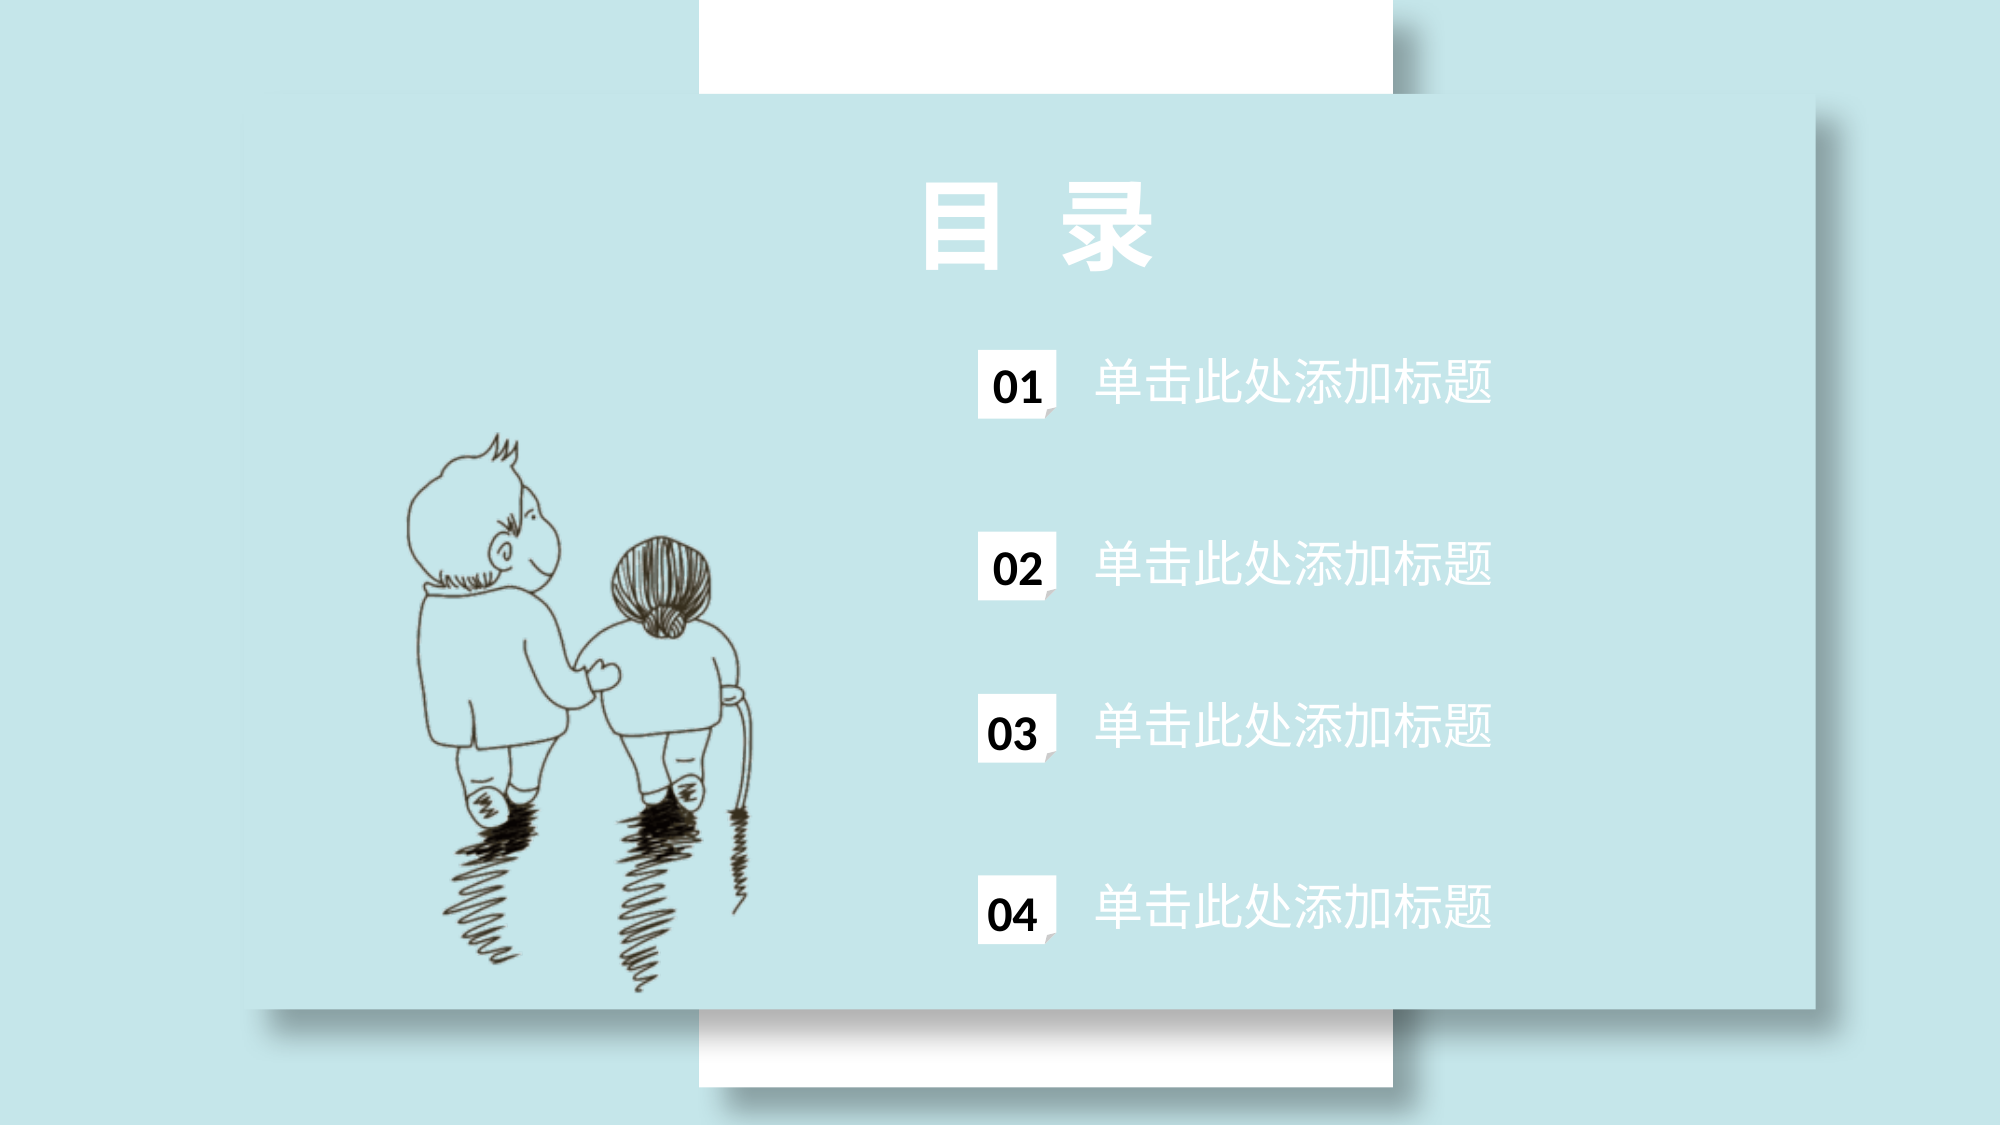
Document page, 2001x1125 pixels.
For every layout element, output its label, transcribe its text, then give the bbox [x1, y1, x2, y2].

text_box [243, 93, 1817, 1010]
text_box 03 [972, 693, 1073, 769]
text_box 单击此处添加标题 [1078, 868, 1645, 944]
picture [327, 418, 866, 1010]
text_box [698, 1054, 1394, 1088]
text_box 目 录 [897, 155, 1525, 290]
text_box 02 [978, 528, 1079, 603]
text_box 04 [972, 873, 1073, 949]
text_box 单击此处添加标题 [1078, 686, 1645, 762]
text_box 单击此处添加标题 [1078, 342, 1645, 418]
text_box [698, 0, 1394, 93]
text_box 01 [978, 346, 1079, 422]
text_box 单击此处添加标题 [1078, 524, 1645, 600]
